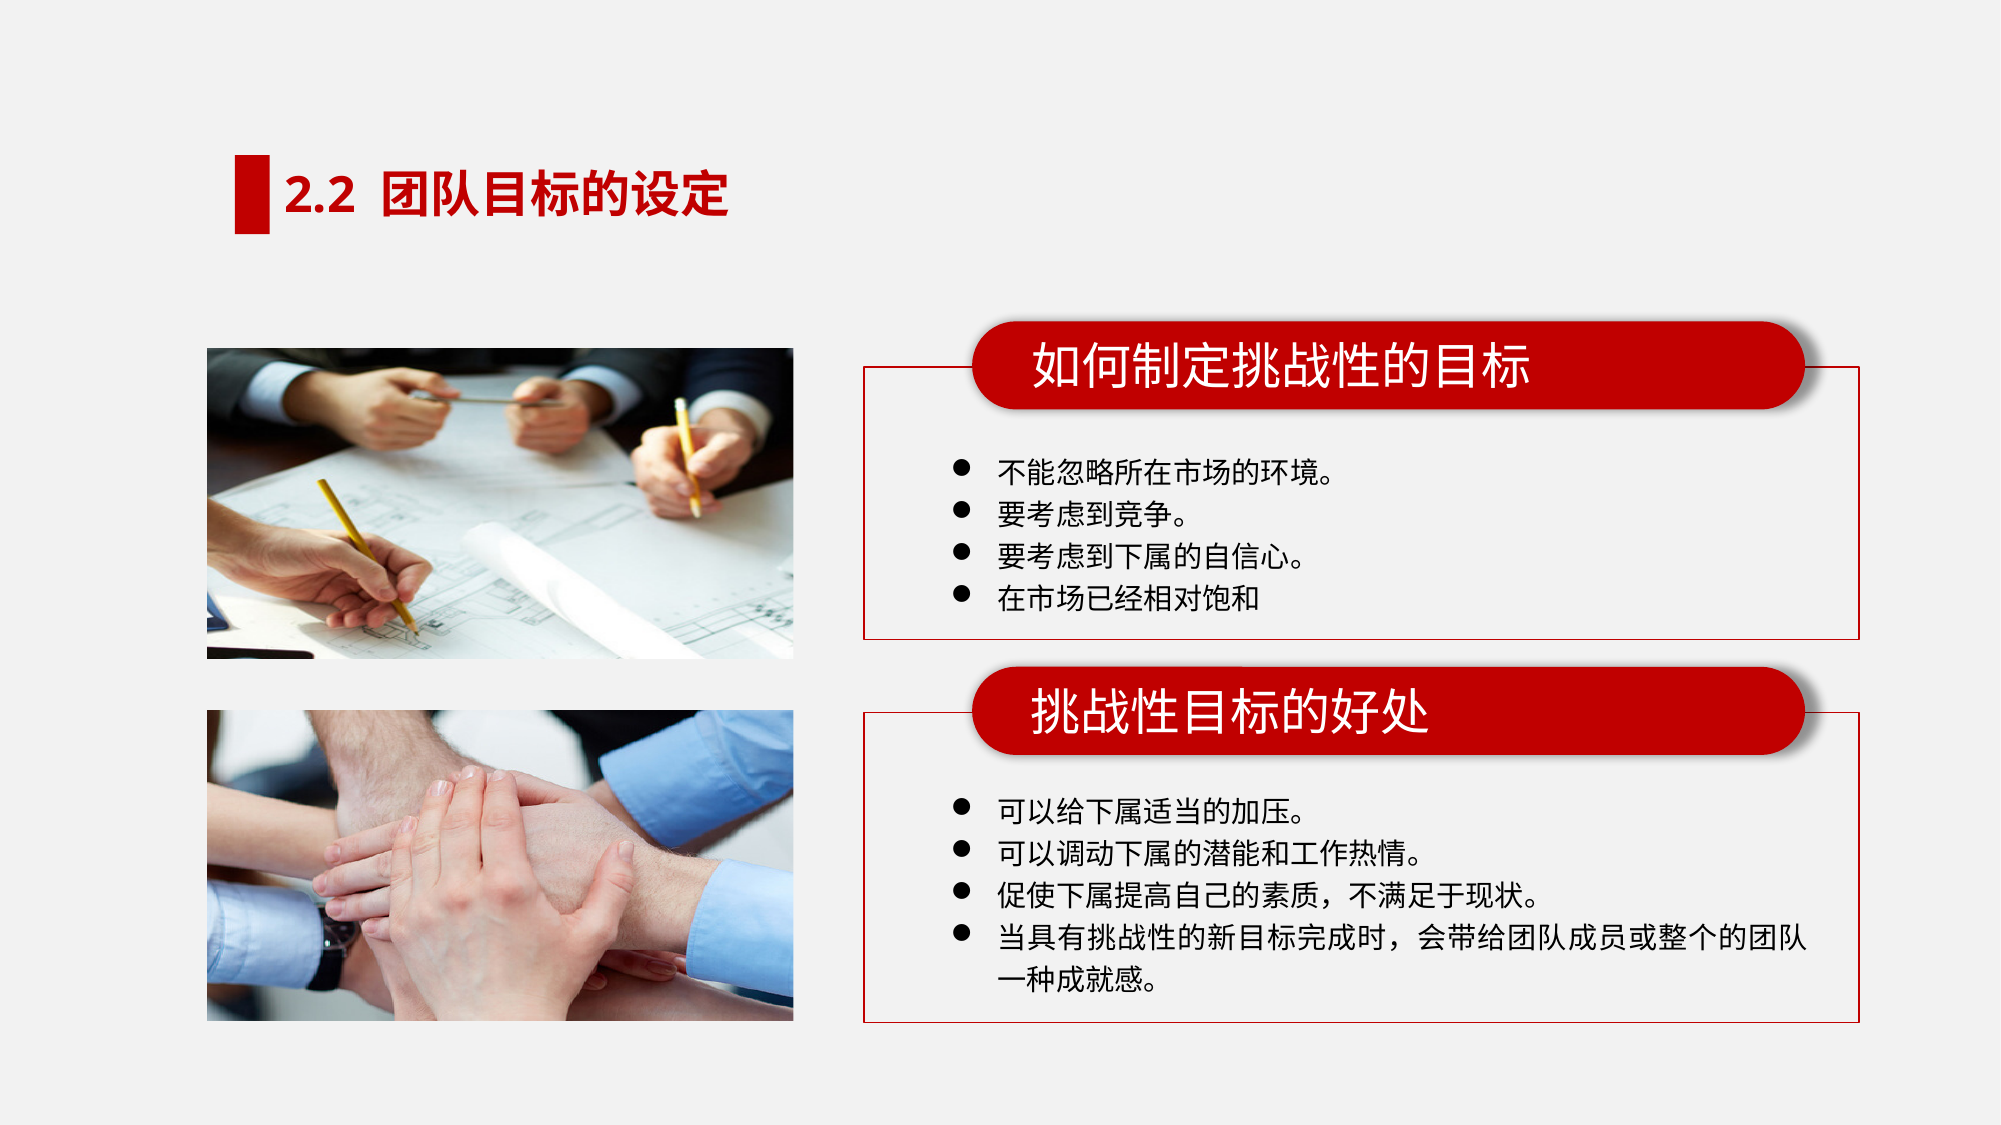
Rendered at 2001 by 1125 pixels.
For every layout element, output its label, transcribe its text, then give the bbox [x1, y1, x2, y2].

text_box [234, 155, 270, 235]
text_box 2.2 团队目标的设定 [270, 155, 1038, 230]
text_box [863, 366, 1859, 640]
text_box [863, 712, 1859, 1023]
text_box 不能忽略所在市场的环境。 要考虑到竞争。 要考虑到下属的自信心。 在市场已经相对饱和 [936, 439, 1704, 623]
text_box 可以给下属适当的加压。 可以调动下属的潜能和工作热情。 促使下属提高自己的素质，不满足于现状。 当具有挑战性的新目标完成时，会带给团队成员或整个的团队一种成就感。 [936, 778, 1823, 1004]
picture [206, 348, 794, 659]
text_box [972, 667, 1805, 755]
picture [206, 710, 794, 1021]
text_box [972, 321, 1805, 409]
